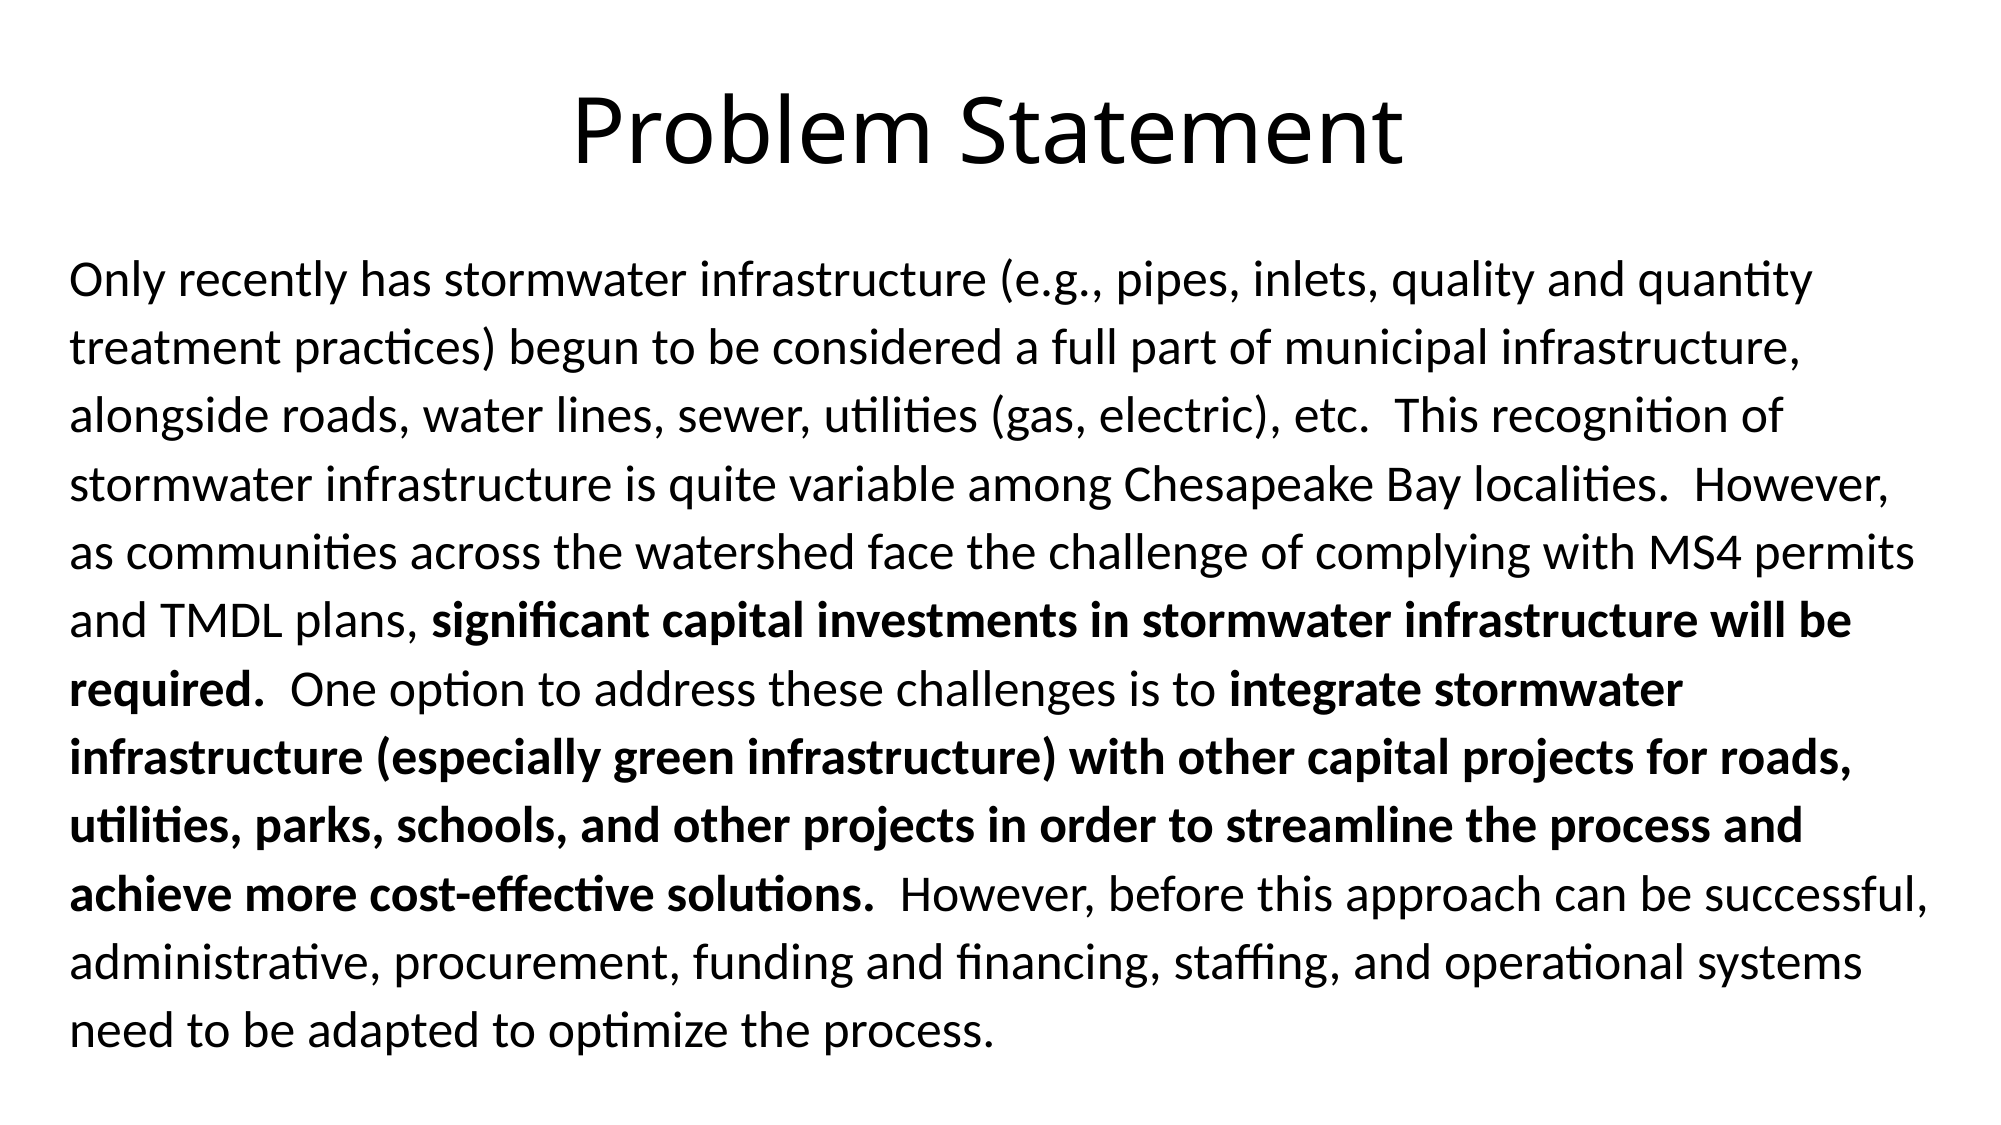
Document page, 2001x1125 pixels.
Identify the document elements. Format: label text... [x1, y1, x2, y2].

list Only recently has stormwater infrastructure (e.g., pipes, inlets, quality and quantity treatment practices) begun to be considered a full part of municipal infrastructure, alongside roads, water lines, sewer, utilities (gas, electric), etc. This recognition of stormwater infrastructure is quite variable among Chesapeake Bay localities. However, as communities across the watershed face the challenge of complying with MS4 permits and TMDL plans, significant capital investments in stormwater infrastructure will be required. One option to address these challenges is to integrate stormwater infrastructure (especially green infrastructure) with other capital projects for roads, utilities, parks, schools, and other projects in order to streamline the process and achieve more cost-effective solutions. However, before this approach can be successful, administrative, procurement, funding and financing, staffing, and operational systems need to be adapted to optimize the process. [54, 230, 1961, 1084]
title Problem Statement [137, 25, 1863, 230]
